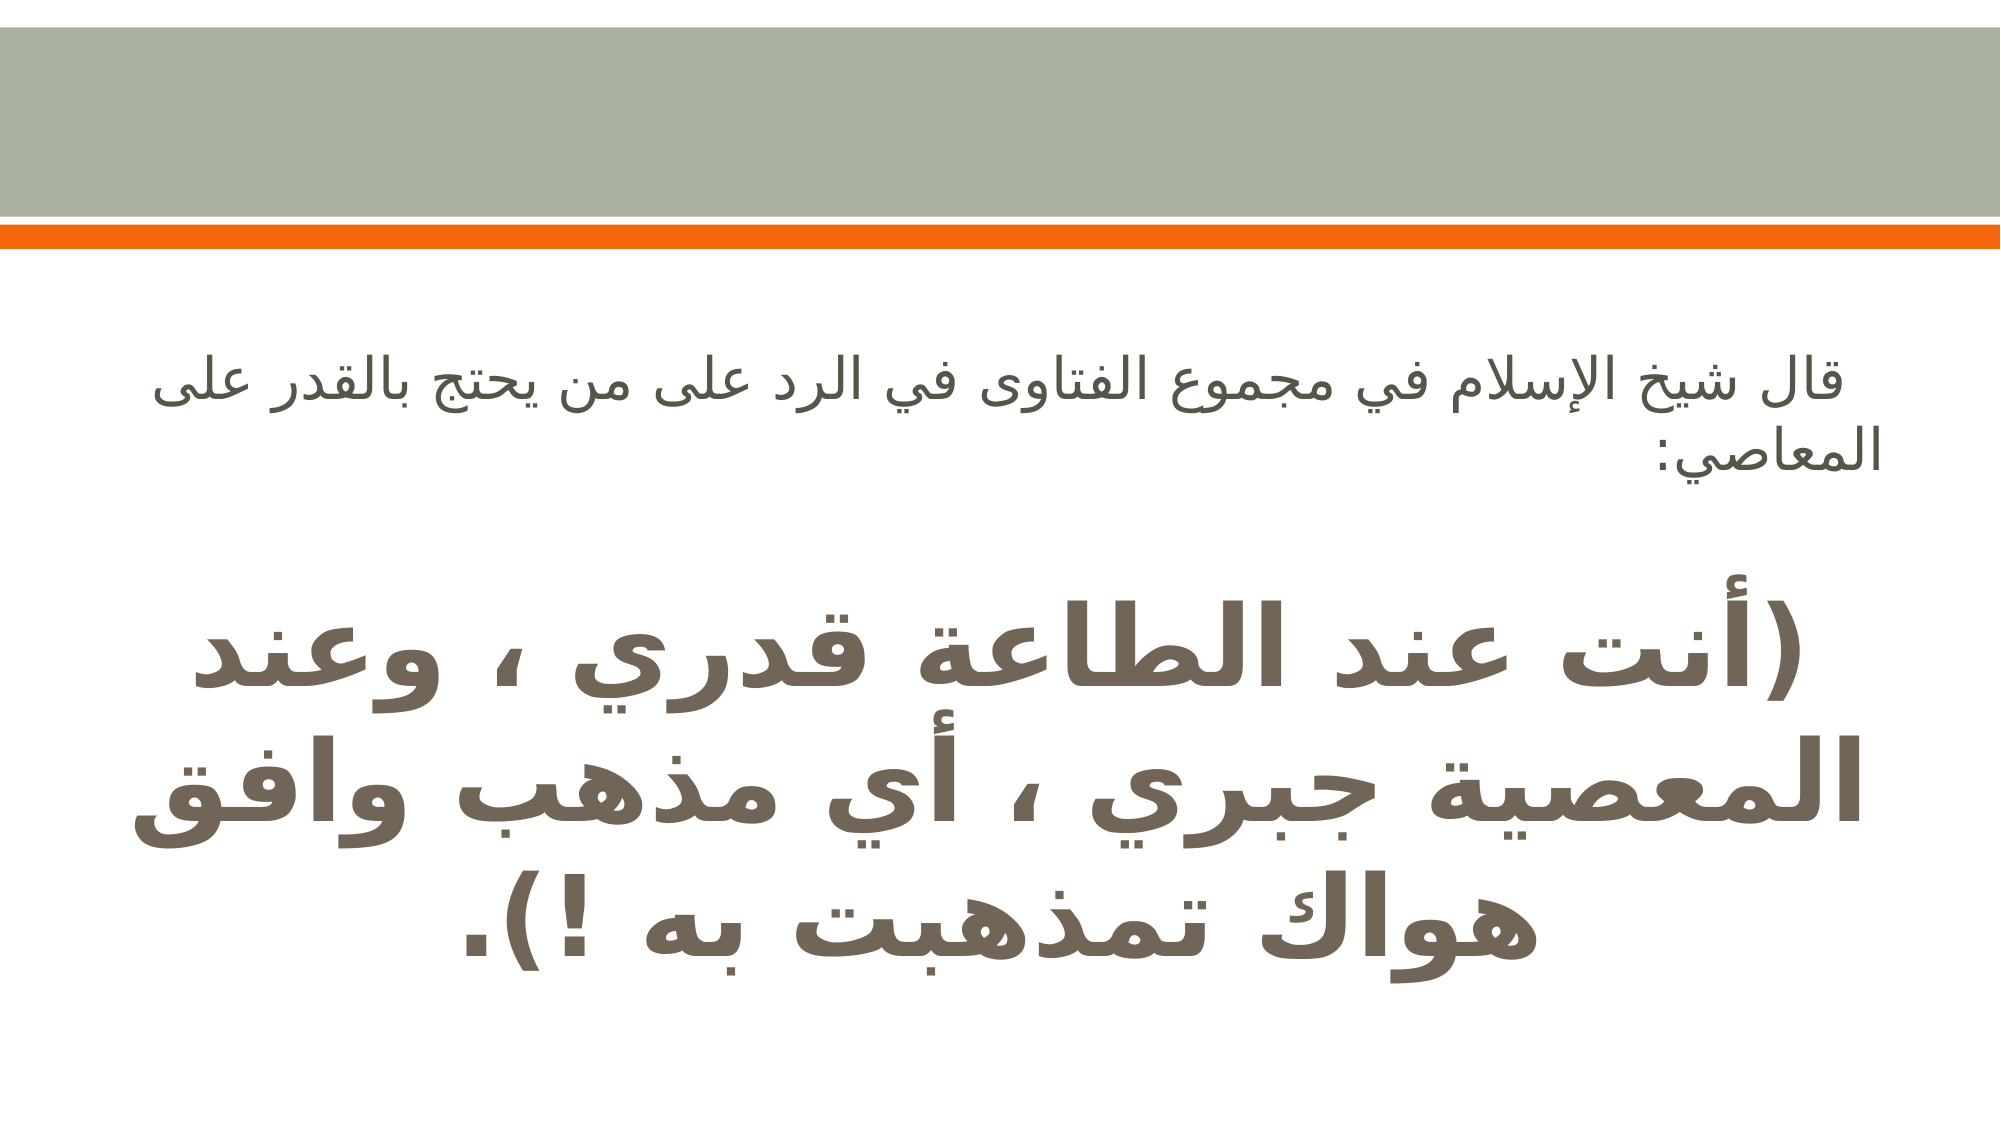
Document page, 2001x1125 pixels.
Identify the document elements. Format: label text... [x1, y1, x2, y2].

list قال شيخ الإسلام في مجموع الفتاوى في الرد على من يحتج بالقدر على المعاصي: (أنت عند الطاعة قدري ، وعند المعصية جبري ، أي مذهب وافق هواك تمذهبت به !). [99, 262, 1900, 1005]
